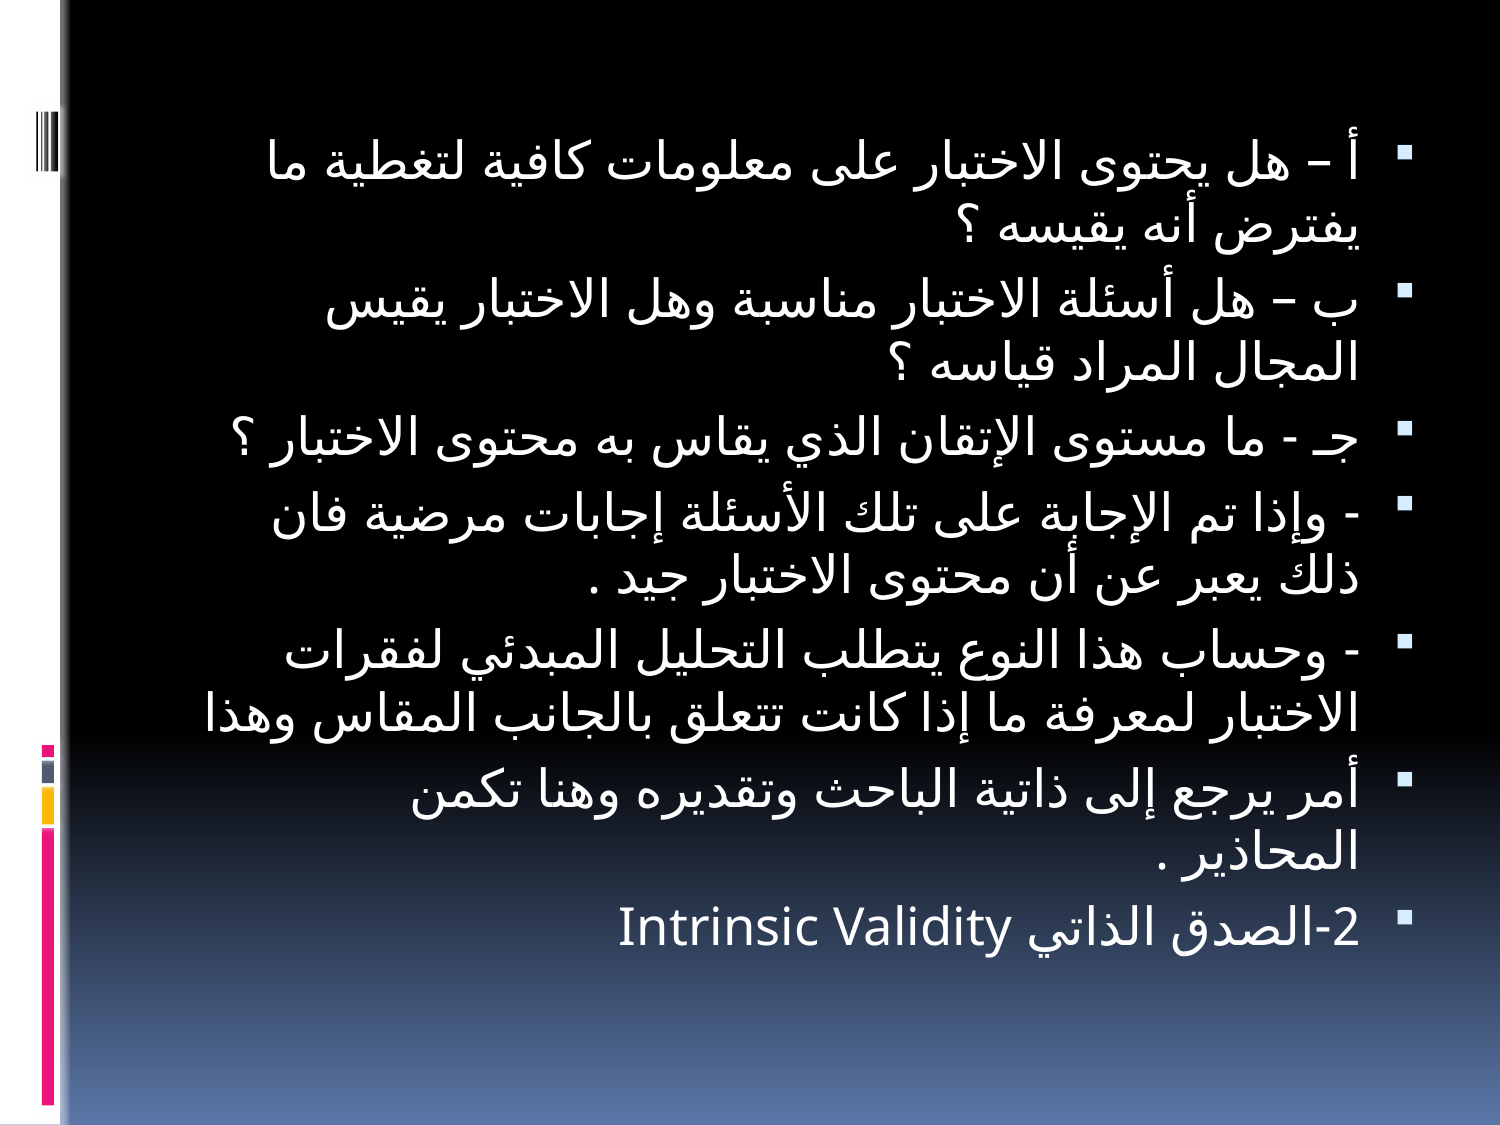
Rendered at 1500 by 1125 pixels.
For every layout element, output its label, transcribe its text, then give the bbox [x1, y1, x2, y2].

list أ – هل يحتوى الاختبار على معلومات كافية لتغطية ما يفترض أنه يقيسه ؟ ب – هل أسئلة الاختبار مناسبة وهل الاختبار يقيس المجال المراد قياسه ؟ جـ - ما مستوى الإتقان الذي يقاس به محتوى الاختبار ؟ - وإذا تم الإجابة على تلك الأسئلة إجابات مرضية فان ذلك يعبر عن أن محتوى الاختبار جيد . - وحساب هذا النوع يتطلب التحليل المبدئي لفقرات الاختبار لمعرفة ما إذا كانت تتعلق بالجانب المقاس وهذا أمر يرجع إلى ذاتية الباحث وتقديره وهنا تكمن المحاذير . 2-الصدق الذاتي Intrinsic Validity [187, 120, 1438, 1038]
